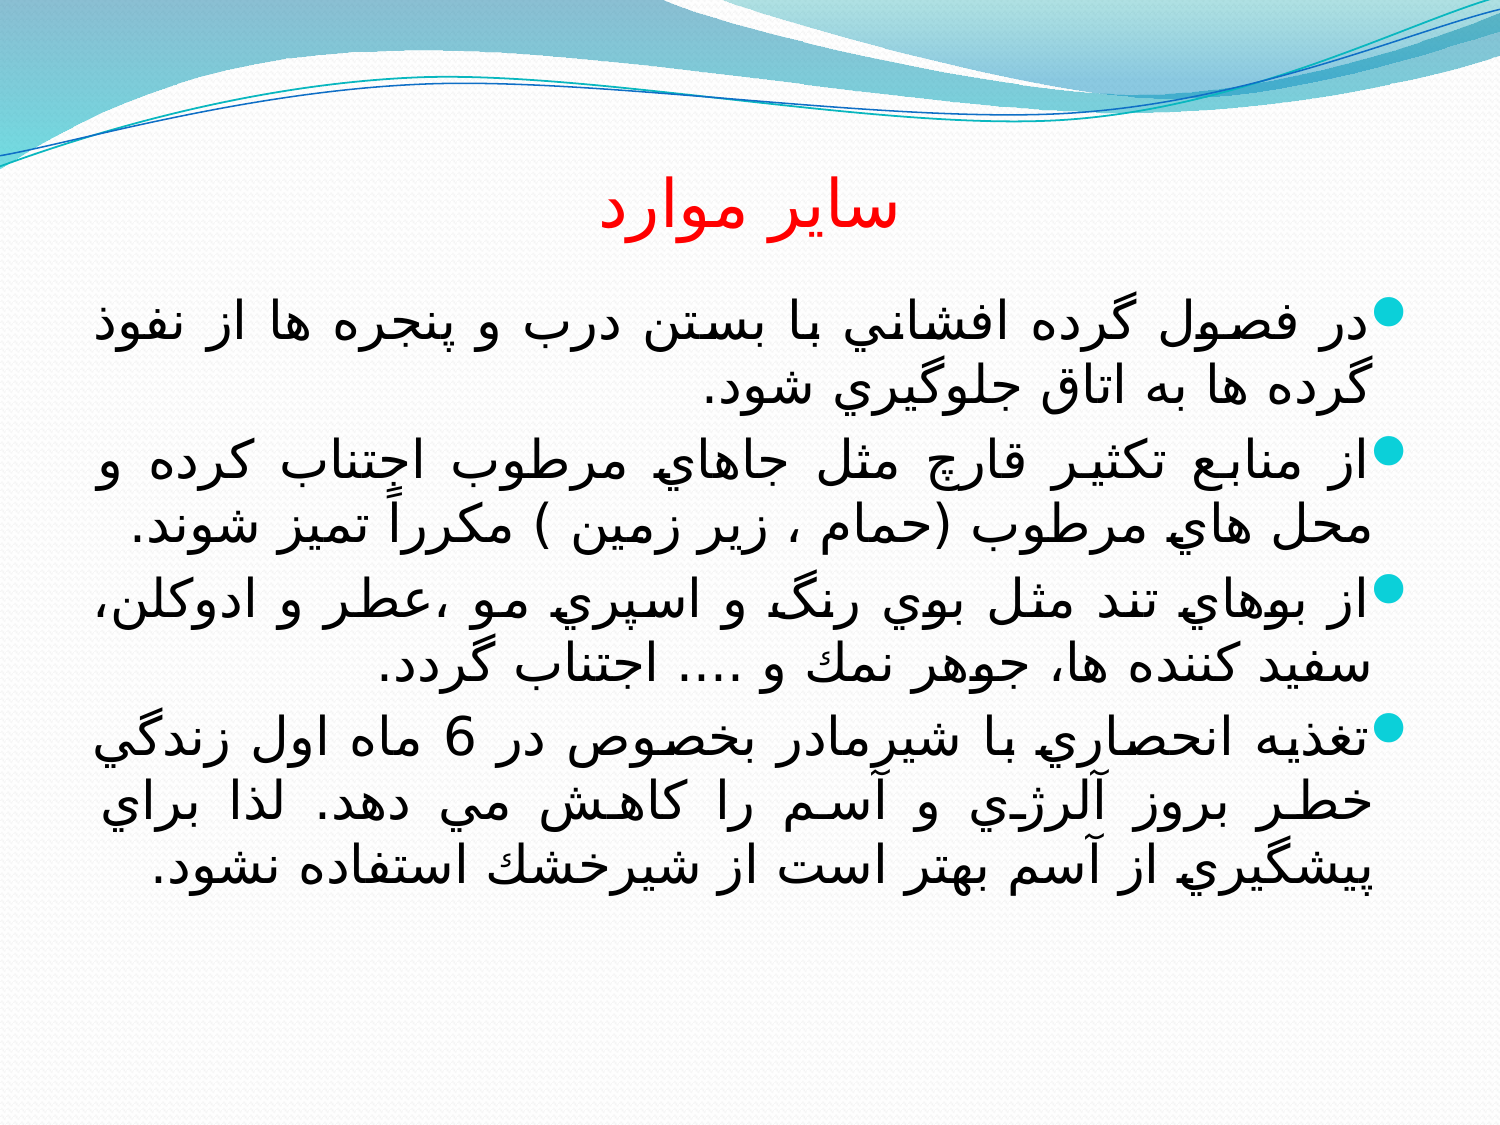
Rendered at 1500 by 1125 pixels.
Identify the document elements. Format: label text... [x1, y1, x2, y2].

title ساير موارد [76, 139, 1424, 256]
list در فصول گرده افشاني با بستن درب و پنجره ها از نفوذ گرده ها به اتاق جلوگيري شود. از منابع تكثير قارچ مثل جاهاي مرطوب اجتناب كرده و محل هاي مرطوب (حمام ، زير زمين ) مكرراً تميز شوند. از بوهاي تند مثل بوي رنگ و اسپري مو ،‌عطر و ادوكلن، سفيد كننده ها،‌ جوهر نمك و .... اجتناب گردد. تغذيه انحصاري با شيرمادر بخصوص در 6 ماه اول زندگي خطر بروز آلرژي و آسم را كاهش مي دهد. لذا براي پيشگيري از آسم بهتر است از شيرخشك استفاده نشود. [75, 278, 1425, 1038]
